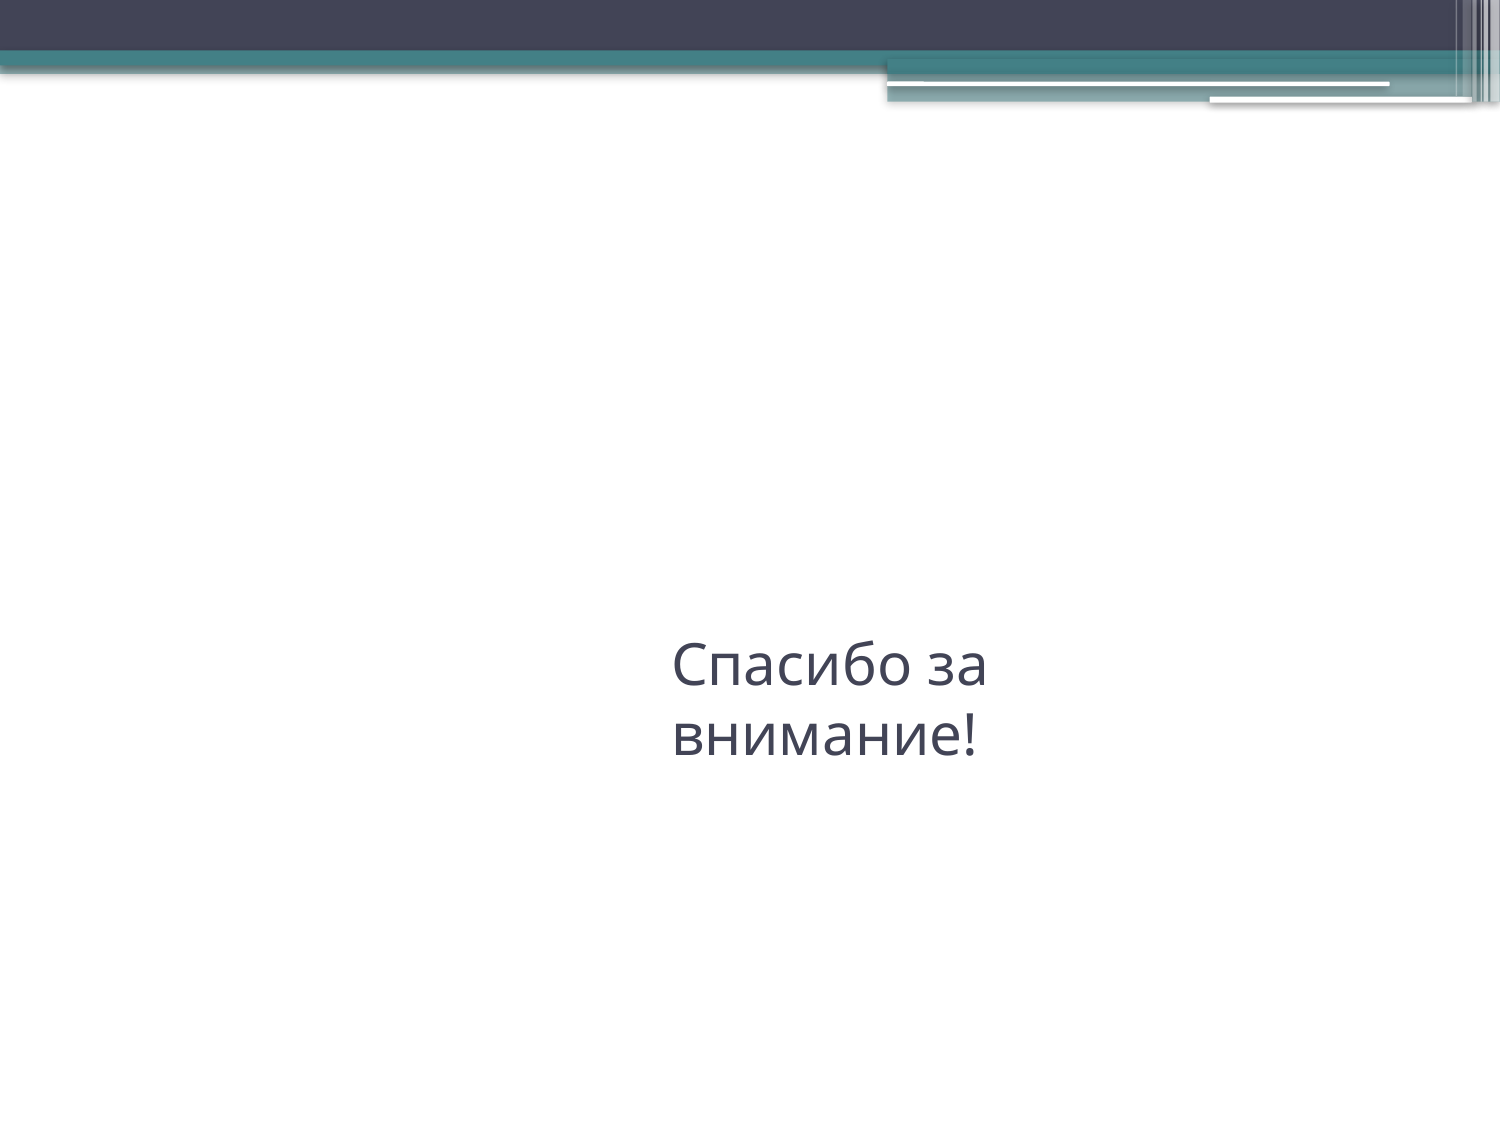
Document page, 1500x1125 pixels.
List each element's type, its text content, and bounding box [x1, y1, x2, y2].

title Спасибо за внимание! [656, 656, 1313, 738]
